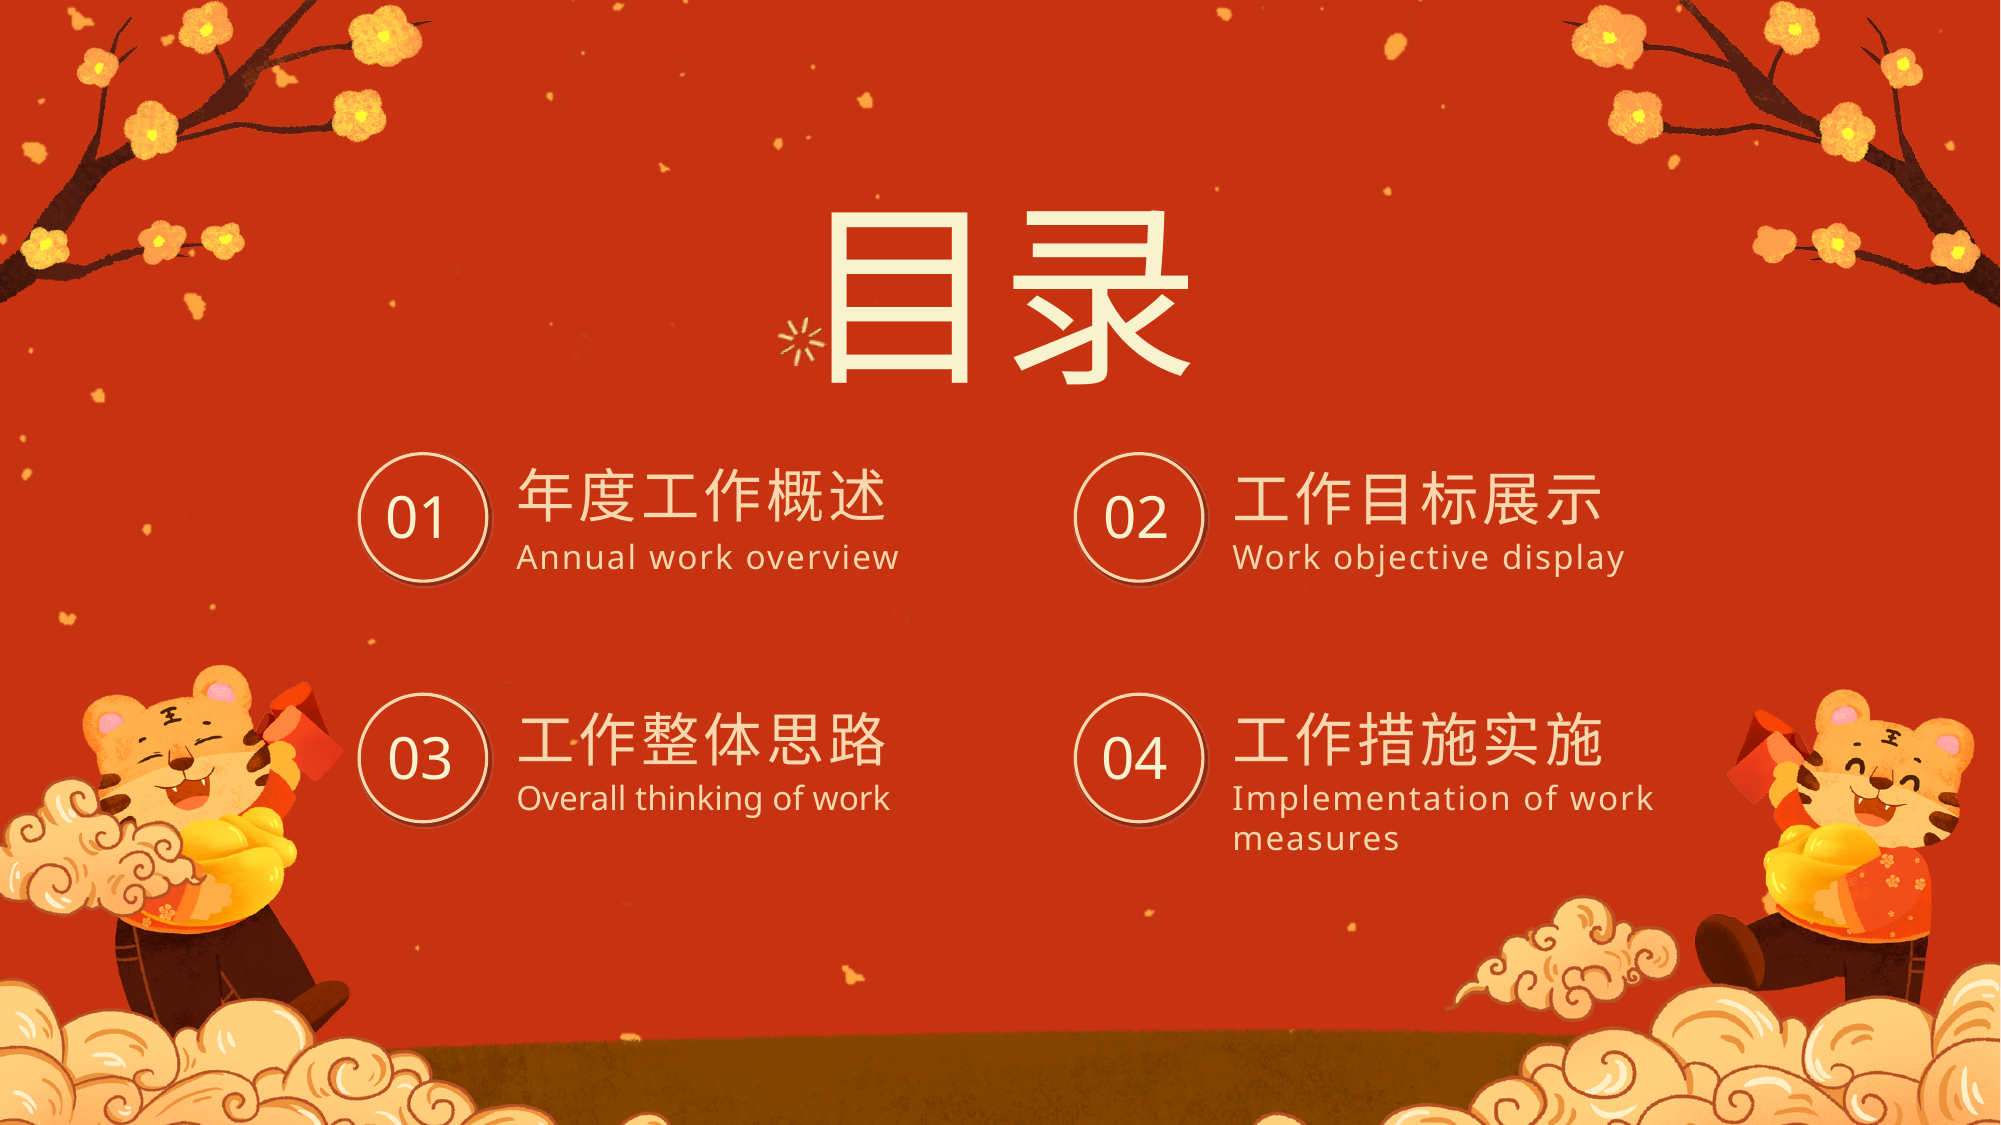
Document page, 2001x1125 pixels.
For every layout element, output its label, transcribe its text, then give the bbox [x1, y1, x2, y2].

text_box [359, 694, 487, 822]
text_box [359, 453, 487, 582]
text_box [501, 688, 1139, 826]
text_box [1075, 453, 1203, 582]
text_box 目录 [205, 188, 1795, 419]
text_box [501, 444, 1139, 585]
picture [0, 0, 2001, 1125]
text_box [1075, 694, 1203, 822]
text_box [1217, 688, 1792, 866]
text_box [1217, 447, 1856, 585]
